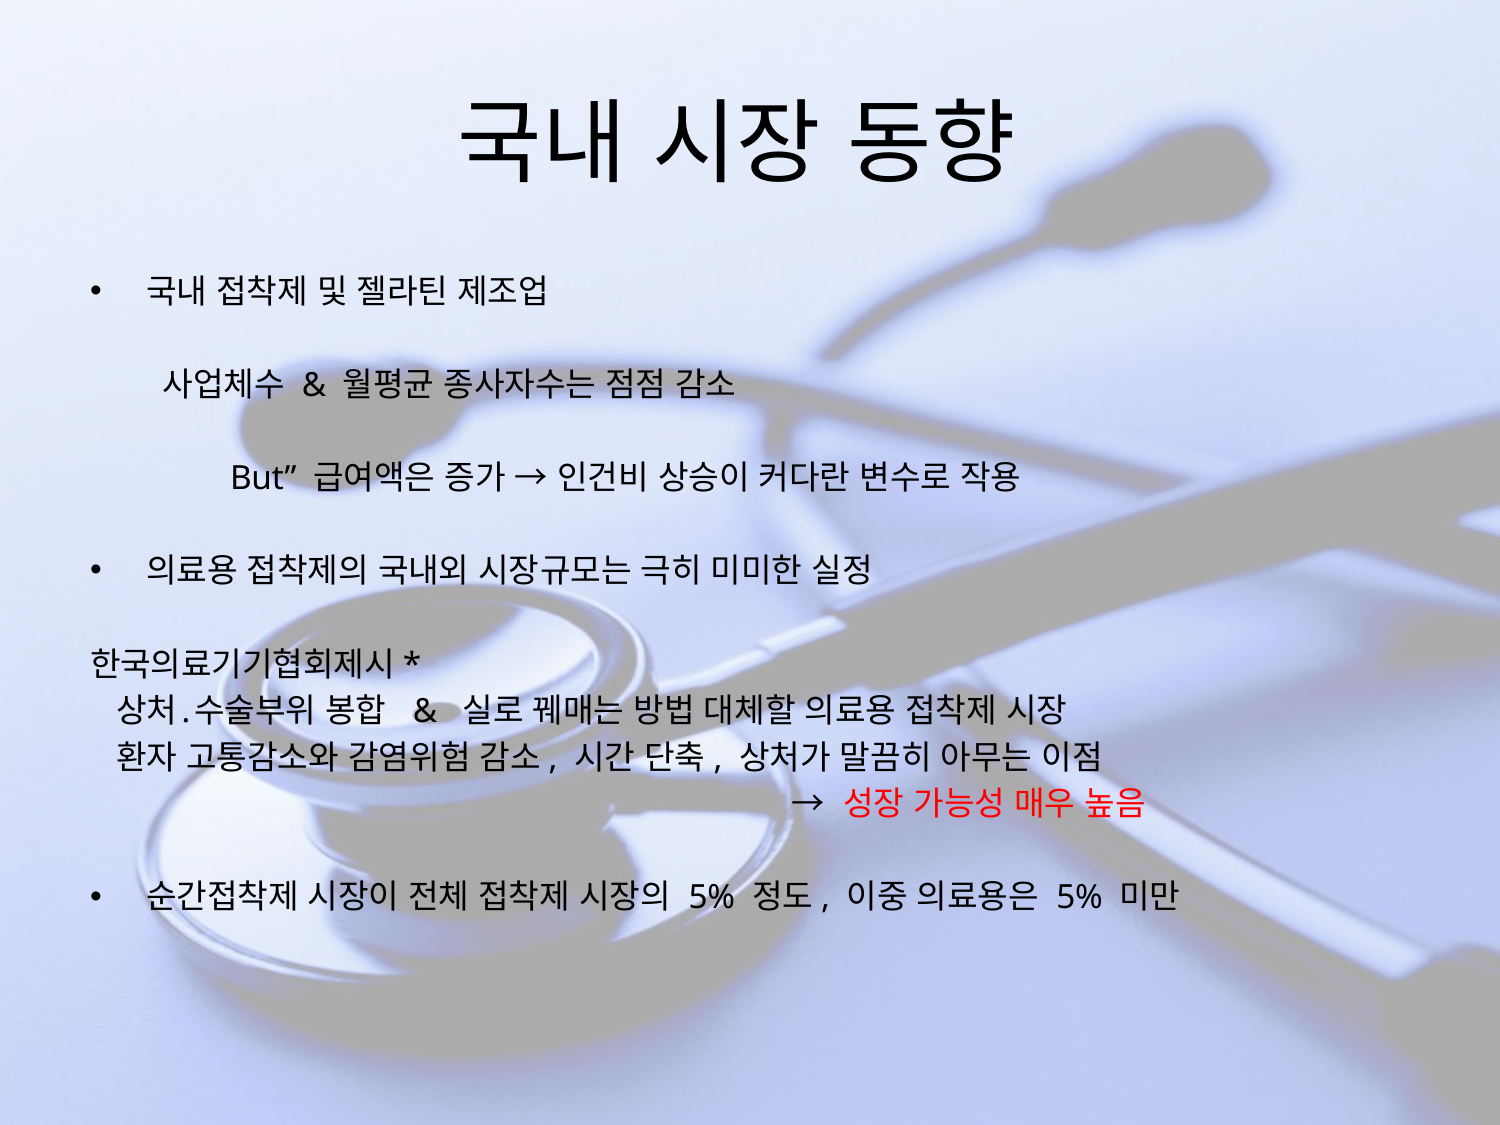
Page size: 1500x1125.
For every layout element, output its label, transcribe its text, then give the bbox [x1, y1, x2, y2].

list 국내 접착제 및 젤라틴 제조업 사업체수 & 월평균 종사자수는 점점 감소 But” 급여액은 증가 → 인건비 상승이 커다란 변수로 작용 의료용 접착제의 국내외 시장규모는 극히 미미한 실정 한국의료기기협회제시* 상처․수술부위 봉합 & 실로 꿰매는 방법 대체할 의료용 접착제 시장 환자 고통감소와 감염위험 감소, 시간 단축, 상처가 말끔히 아무는 이점 → 성장 가능성 매우 높음 순간접착제 시장이 전체 접착제 시장의 5% 정도, 이중 의료용은 5% 미만 [75, 262, 1425, 1005]
title 국내 시장 동향 [75, 45, 1425, 233]
